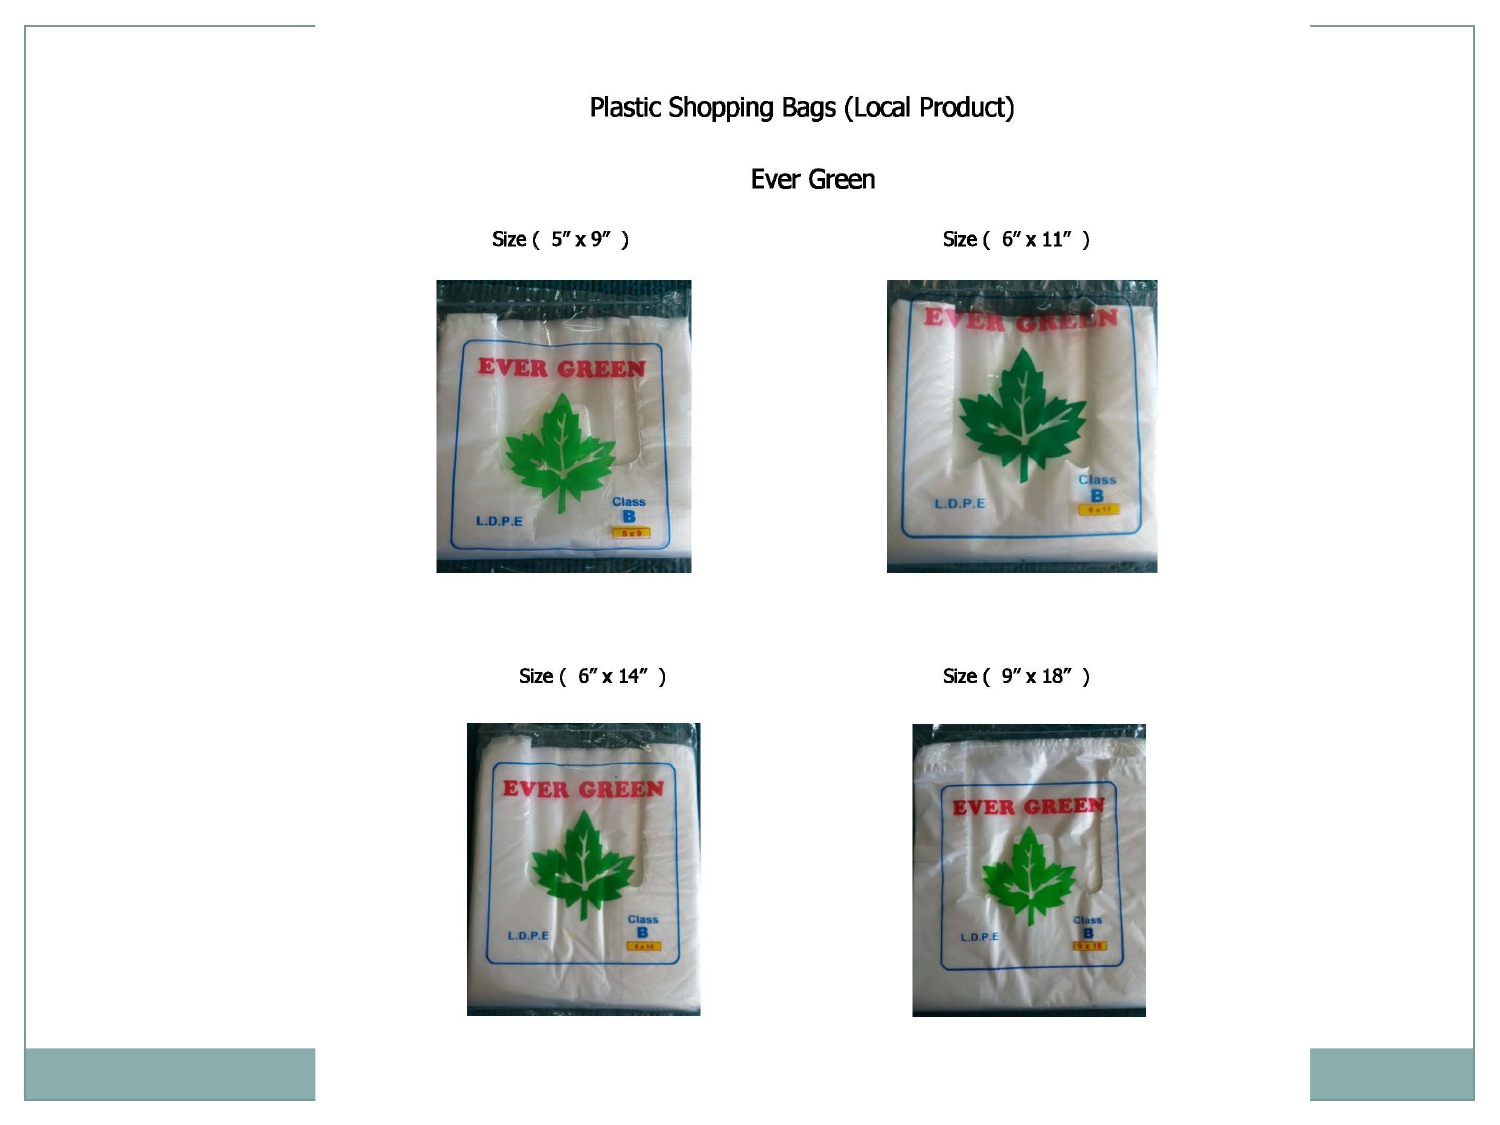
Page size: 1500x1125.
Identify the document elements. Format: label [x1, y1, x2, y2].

picture [315, 0, 1311, 1125]
